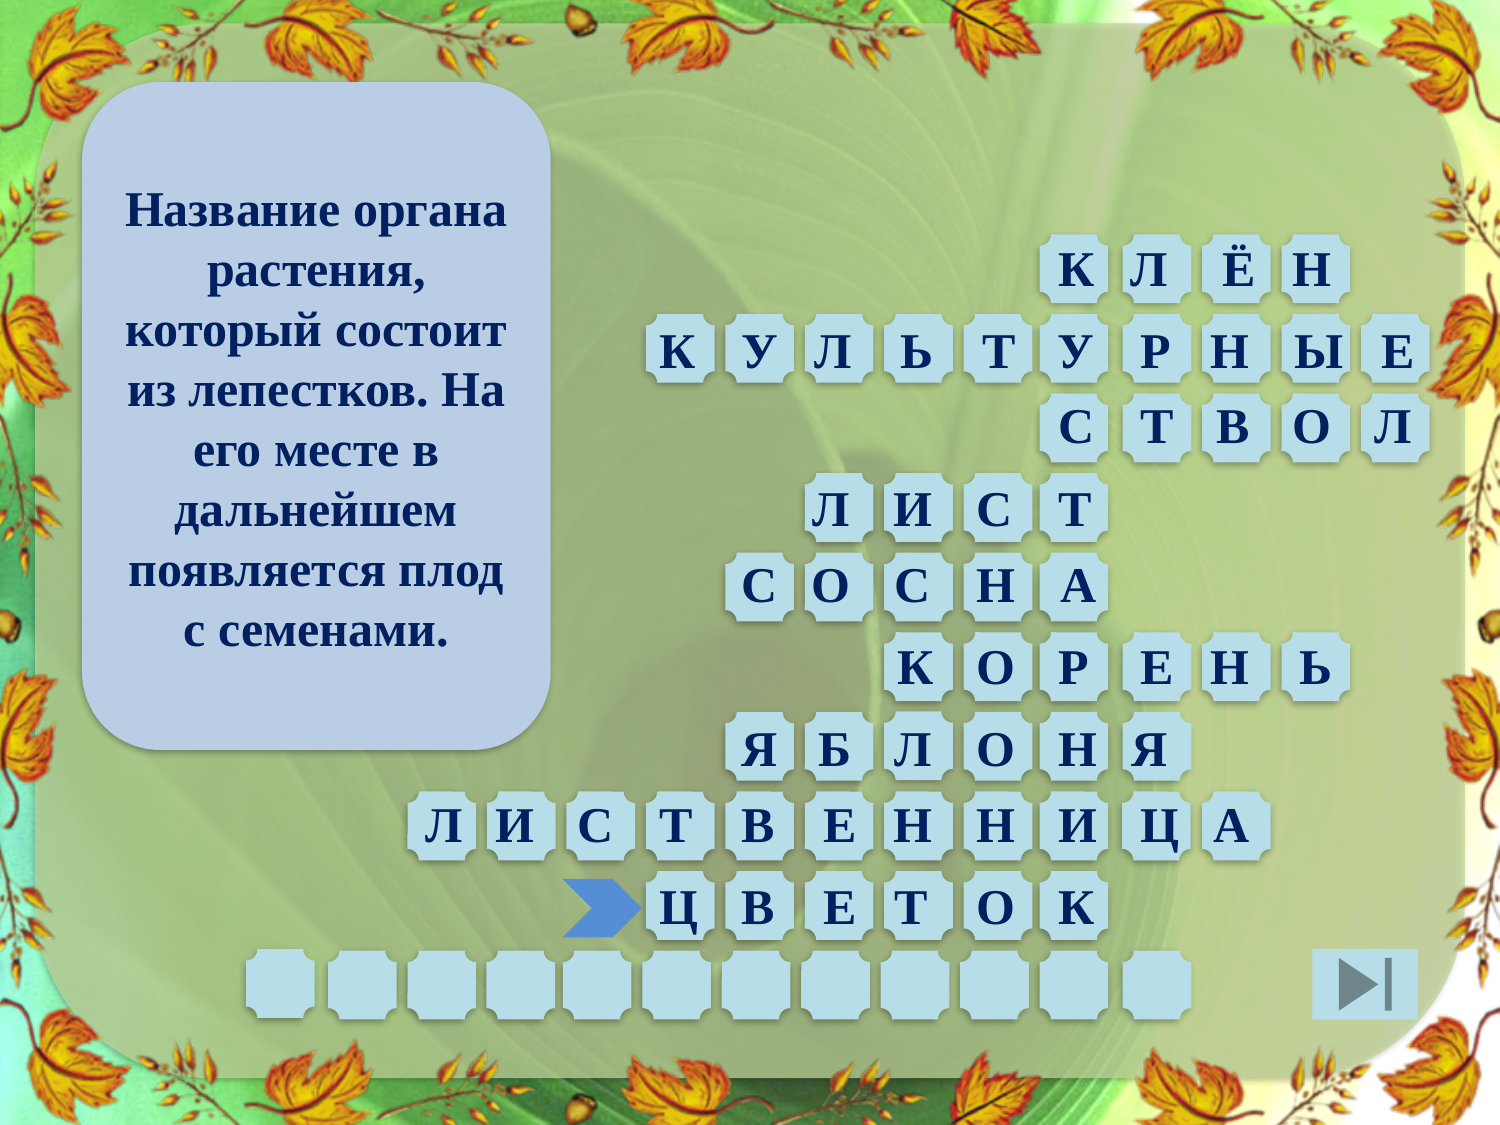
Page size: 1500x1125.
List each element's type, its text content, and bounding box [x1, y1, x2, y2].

text_box Л [1116, 228, 1184, 232]
text_box Ё [1207, 228, 1271, 232]
text_box [245, 949, 315, 1018]
text_box Название органа растения, который состоит из лепестков. На его месте в дальнейшем появляется плод с семенами. [81, 82, 551, 751]
text_box Н [1277, 228, 1347, 232]
picture [0, 0, 1500, 1125]
text_box К [1043, 228, 1110, 232]
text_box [327, 234, 1430, 1020]
